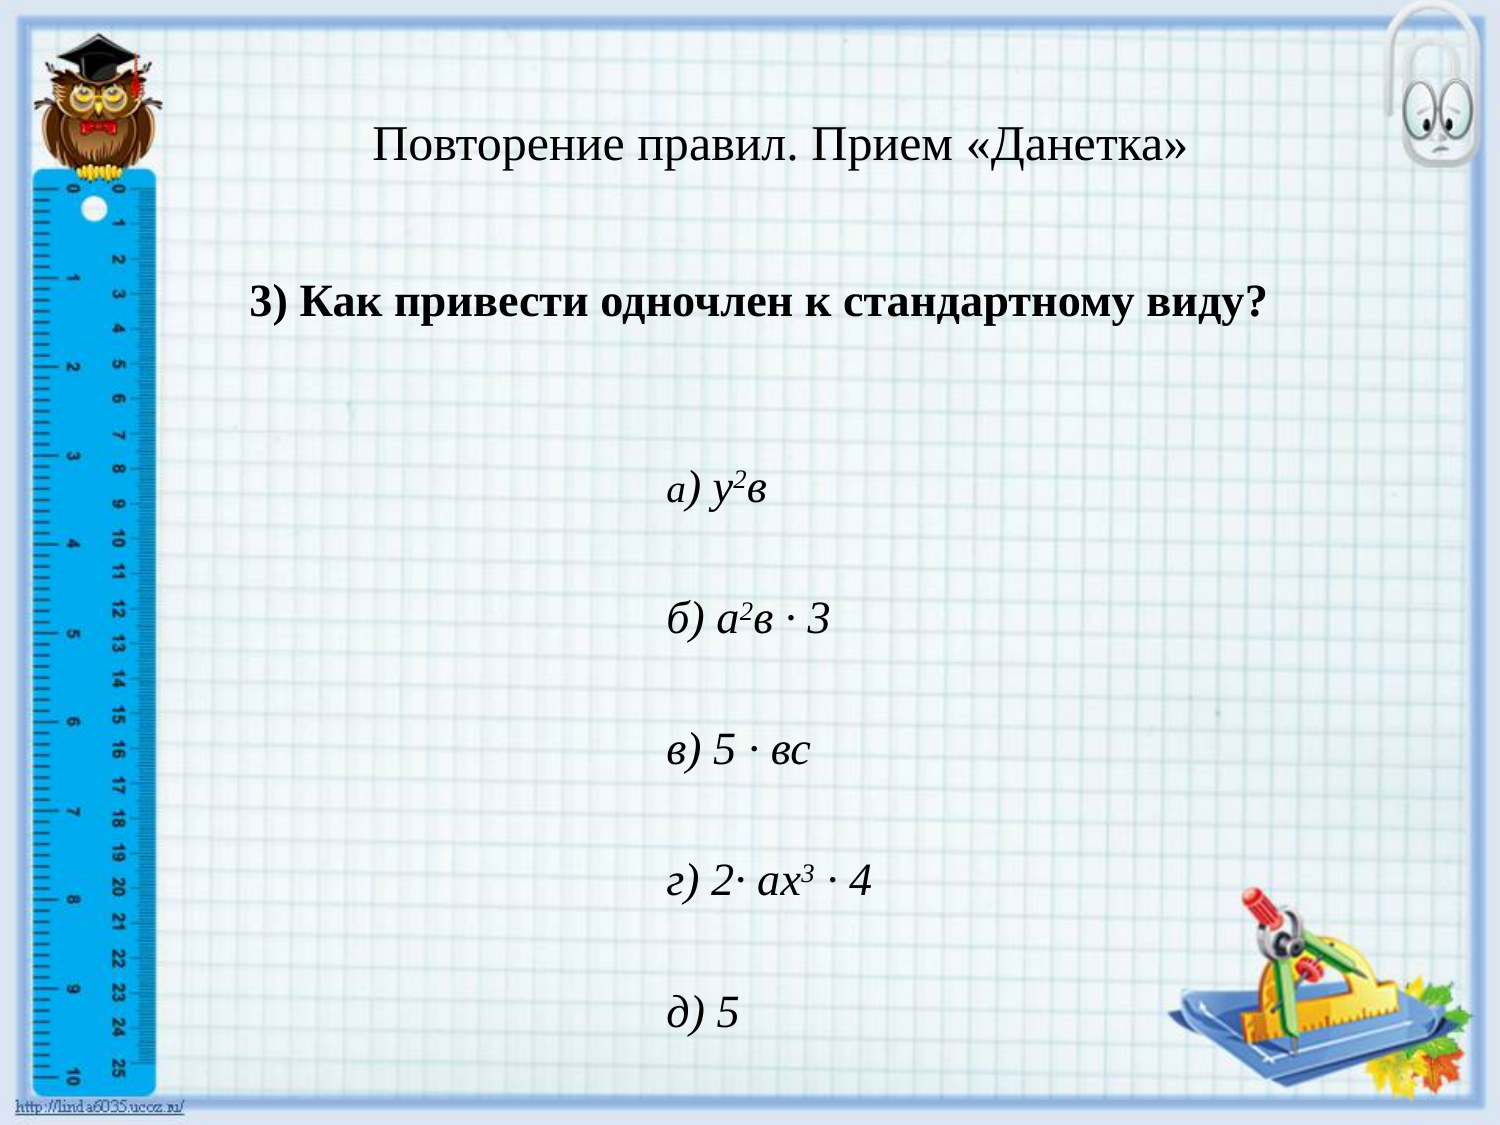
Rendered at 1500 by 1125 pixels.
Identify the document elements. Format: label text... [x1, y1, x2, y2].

title Повторение правил. Прием «Данетка» [105, 46, 1456, 235]
list 3) Как привести одночлен к стандартному виду? а) у2в б) а2в ∙ 3 в) 5 ∙ вс г) 2∙ ах3 ∙ 4 д) 5 [175, 262, 1425, 1055]
picture [0, 0, 1500, 1125]
